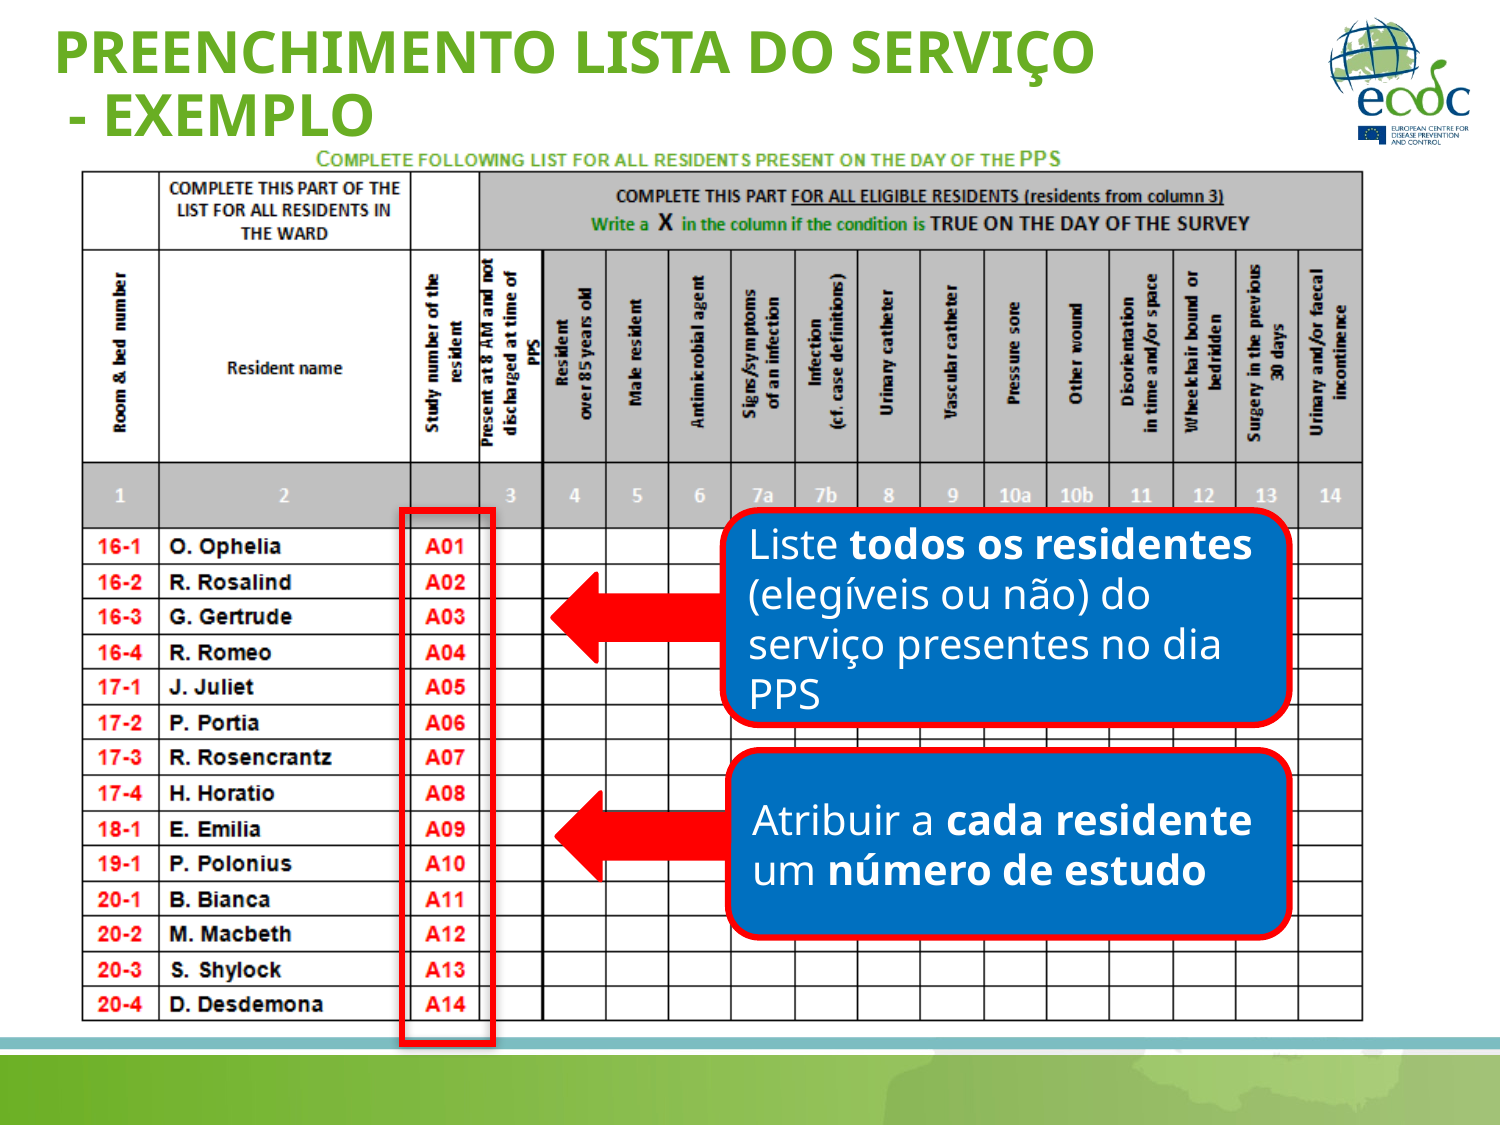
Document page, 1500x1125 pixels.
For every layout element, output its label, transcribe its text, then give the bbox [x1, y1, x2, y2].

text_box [556, 749, 1290, 938]
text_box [552, 510, 1290, 726]
picture [0, 1037, 1500, 1125]
picture [1328, 17, 1473, 148]
title PREENCHIMENTO LISTA DO SERVIÇO - EXEMPLO [53, 23, 1404, 159]
picture [70, 140, 1380, 1035]
